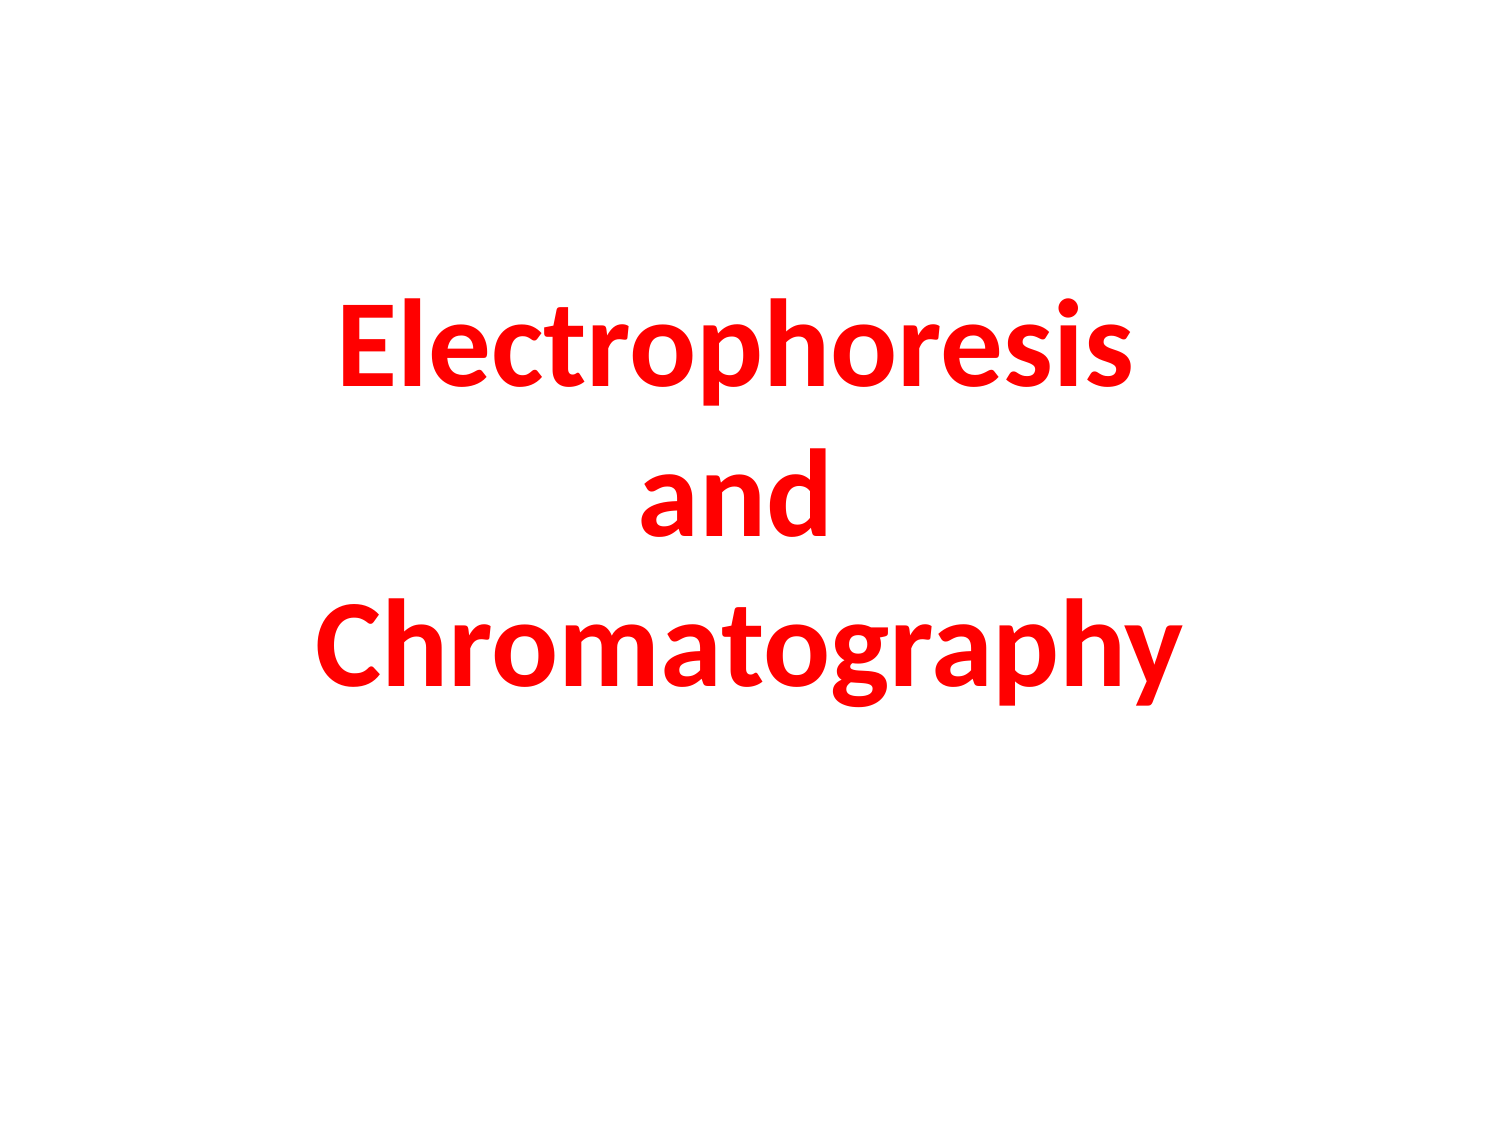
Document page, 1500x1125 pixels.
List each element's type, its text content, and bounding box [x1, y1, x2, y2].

title Electrophoresis and Chromatography [112, 210, 1388, 762]
